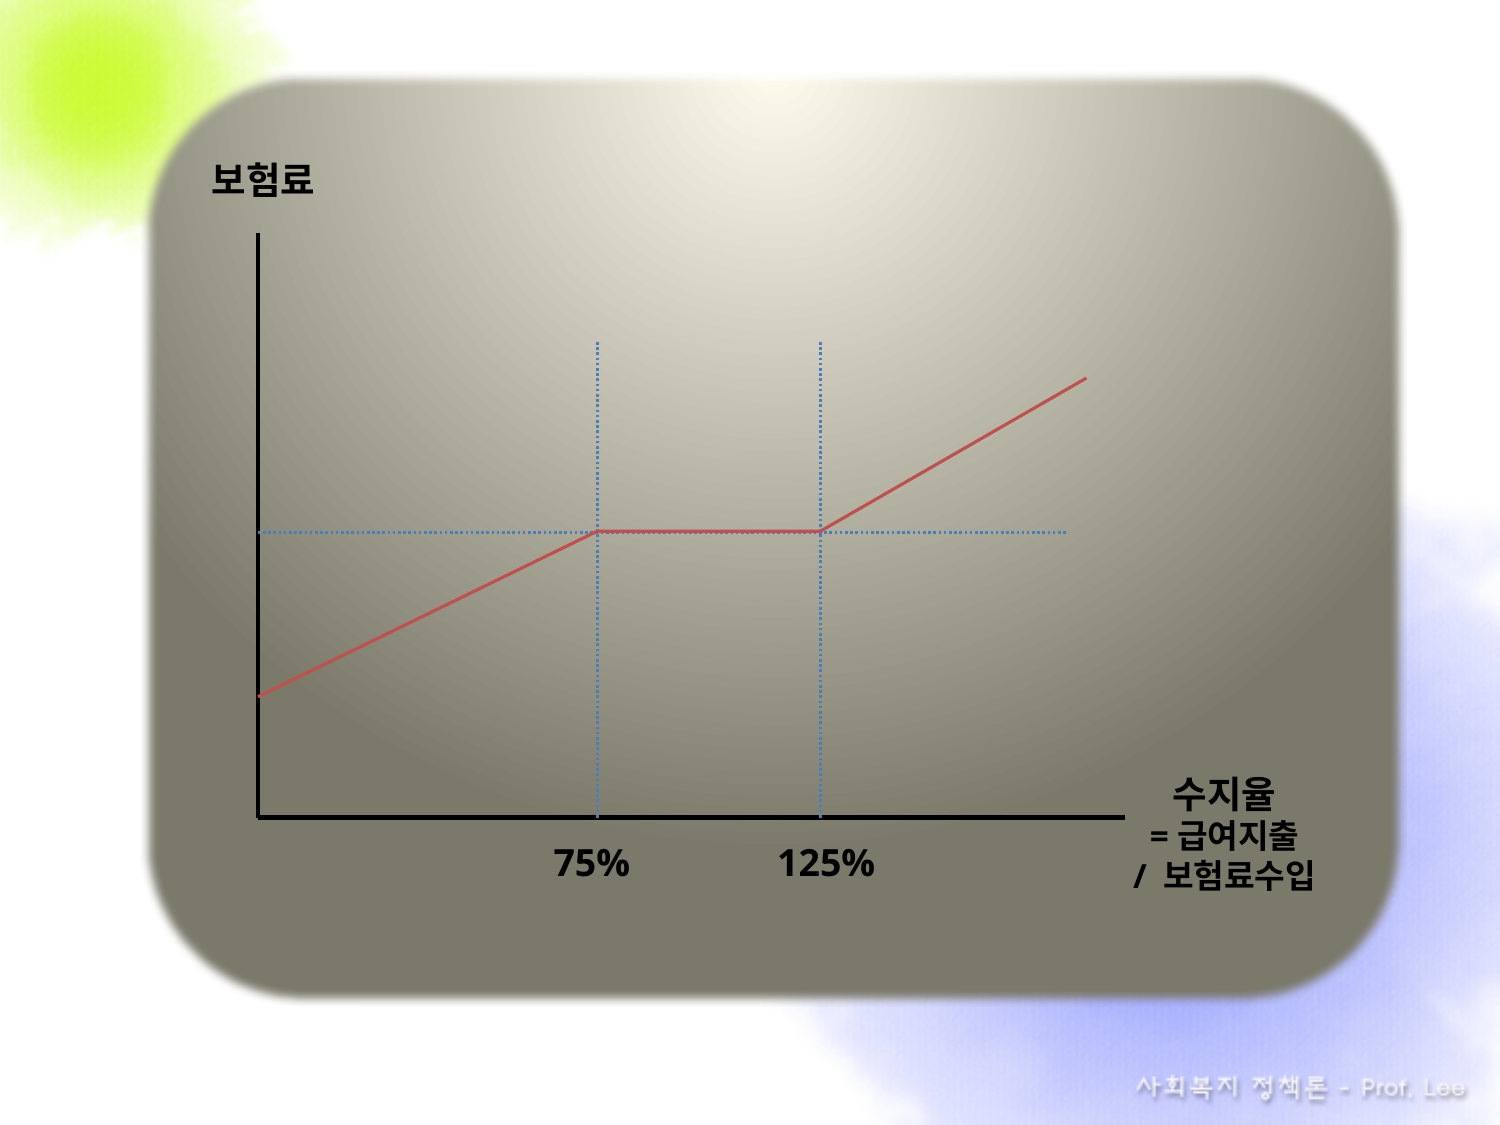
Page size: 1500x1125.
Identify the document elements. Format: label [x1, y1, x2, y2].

text_box [140, 70, 1407, 1009]
picture [0, 0, 1500, 1125]
